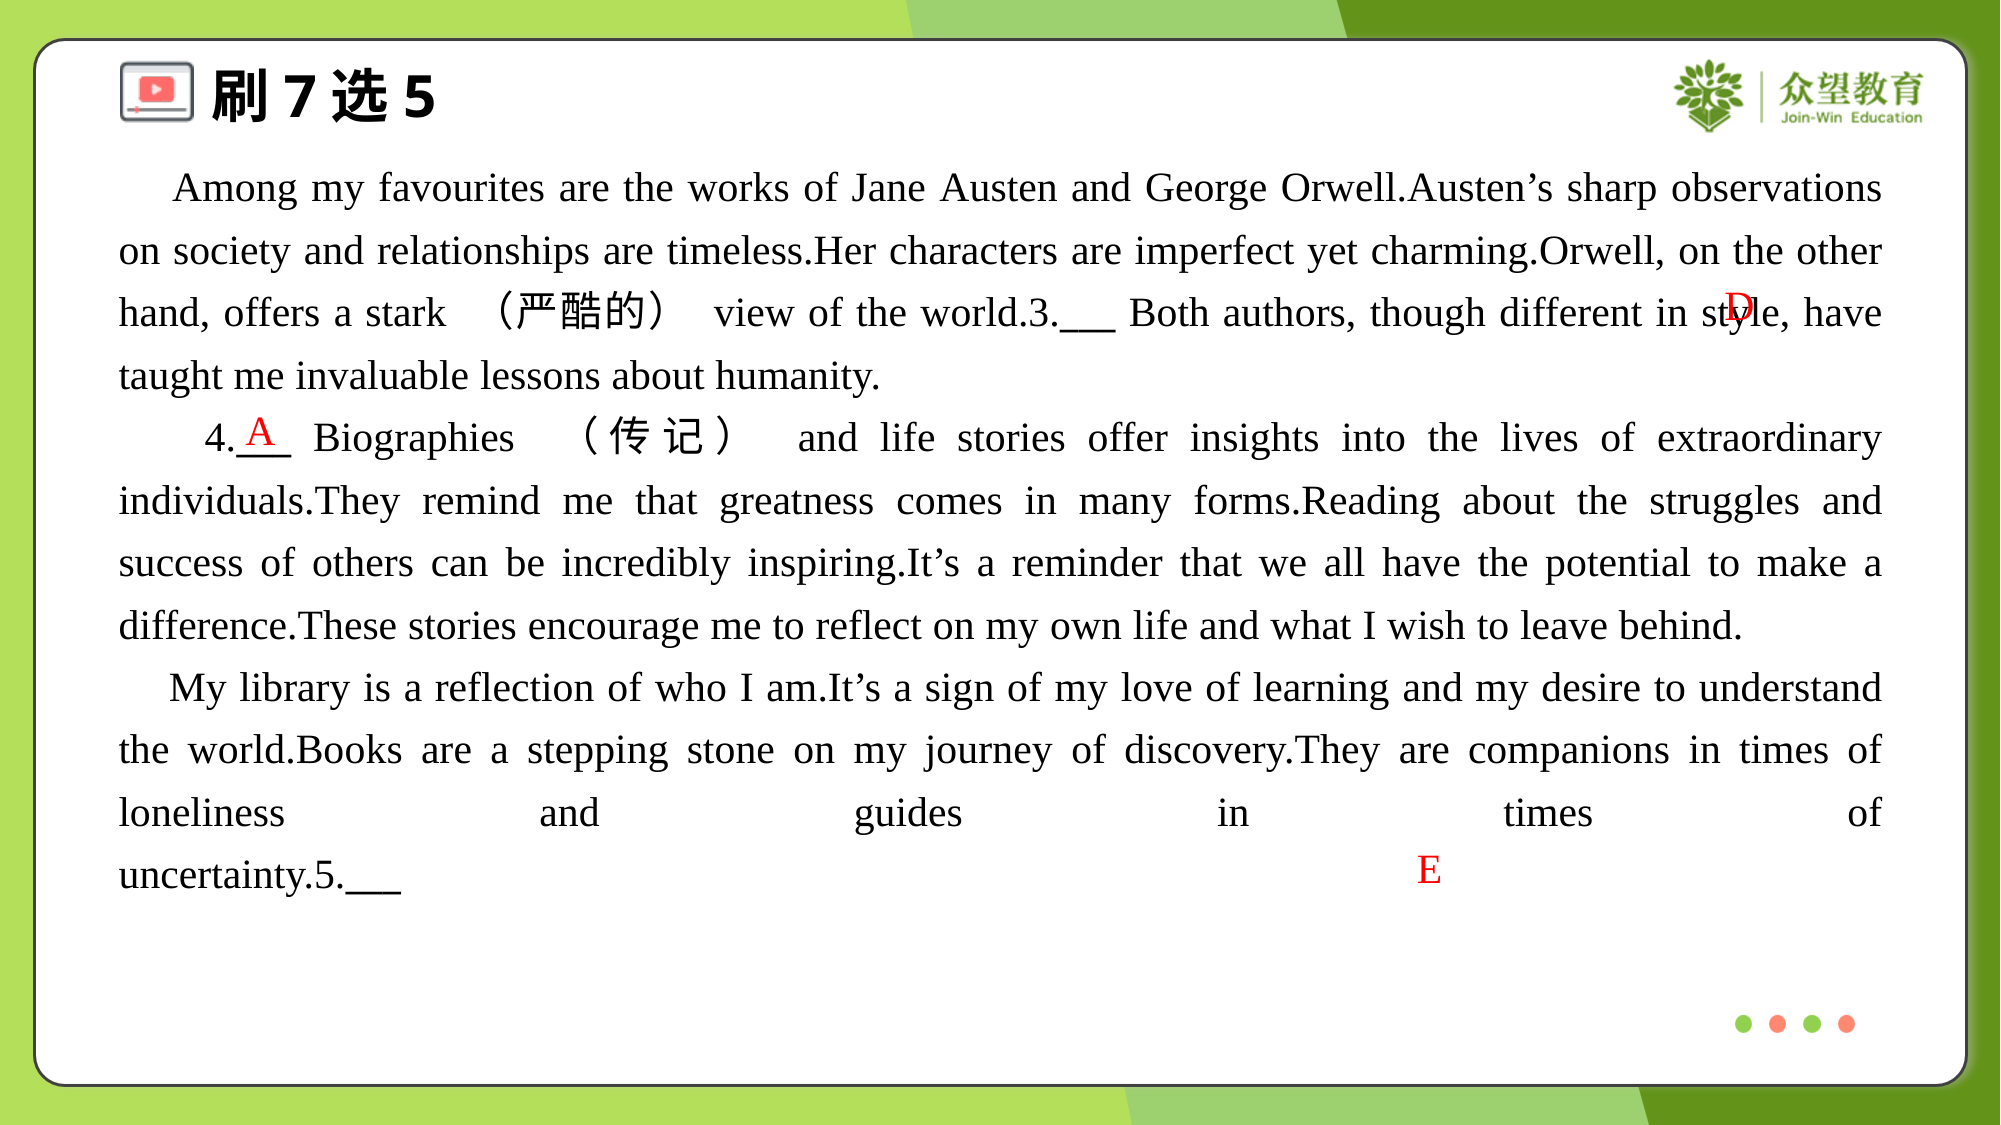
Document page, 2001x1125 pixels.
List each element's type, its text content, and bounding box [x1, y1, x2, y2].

picture [0, 0, 2000, 1125]
text_box Among my favourites are the works of Jane Austen and George Orwell.Austen’s sharp observations on society and relationships are timeless.Her characters are imperfect yet charming.Orwell, on the other hand, offers a stark （严酷的） view of the world.3.___ Both authors, though different in style, have taught me invaluable lessons about humanity. 4.___ Biographies （传记） and life stories offer insights into the lives of extraordinary individuals.They remind me that greatness comes in many forms.Reading about the struggles and success of others can be incredibly inspiring.It’s a reminder that we all have the potential to make a difference.These stories encourage me to reflect on my own life and what I wish to leave behind. My library is a reflection of who I am.It’s a sign of my love of learning and my desire to understand the world.Books are a stepping stone on my journey of discovery.They are companions in times of loneliness and guides in times of uncertainty.5.___#5 [118, 147, 1883, 892]
text_box E [1412, 828, 1447, 887]
text_box A [240, 391, 281, 449]
text_box D [1719, 266, 1760, 324]
